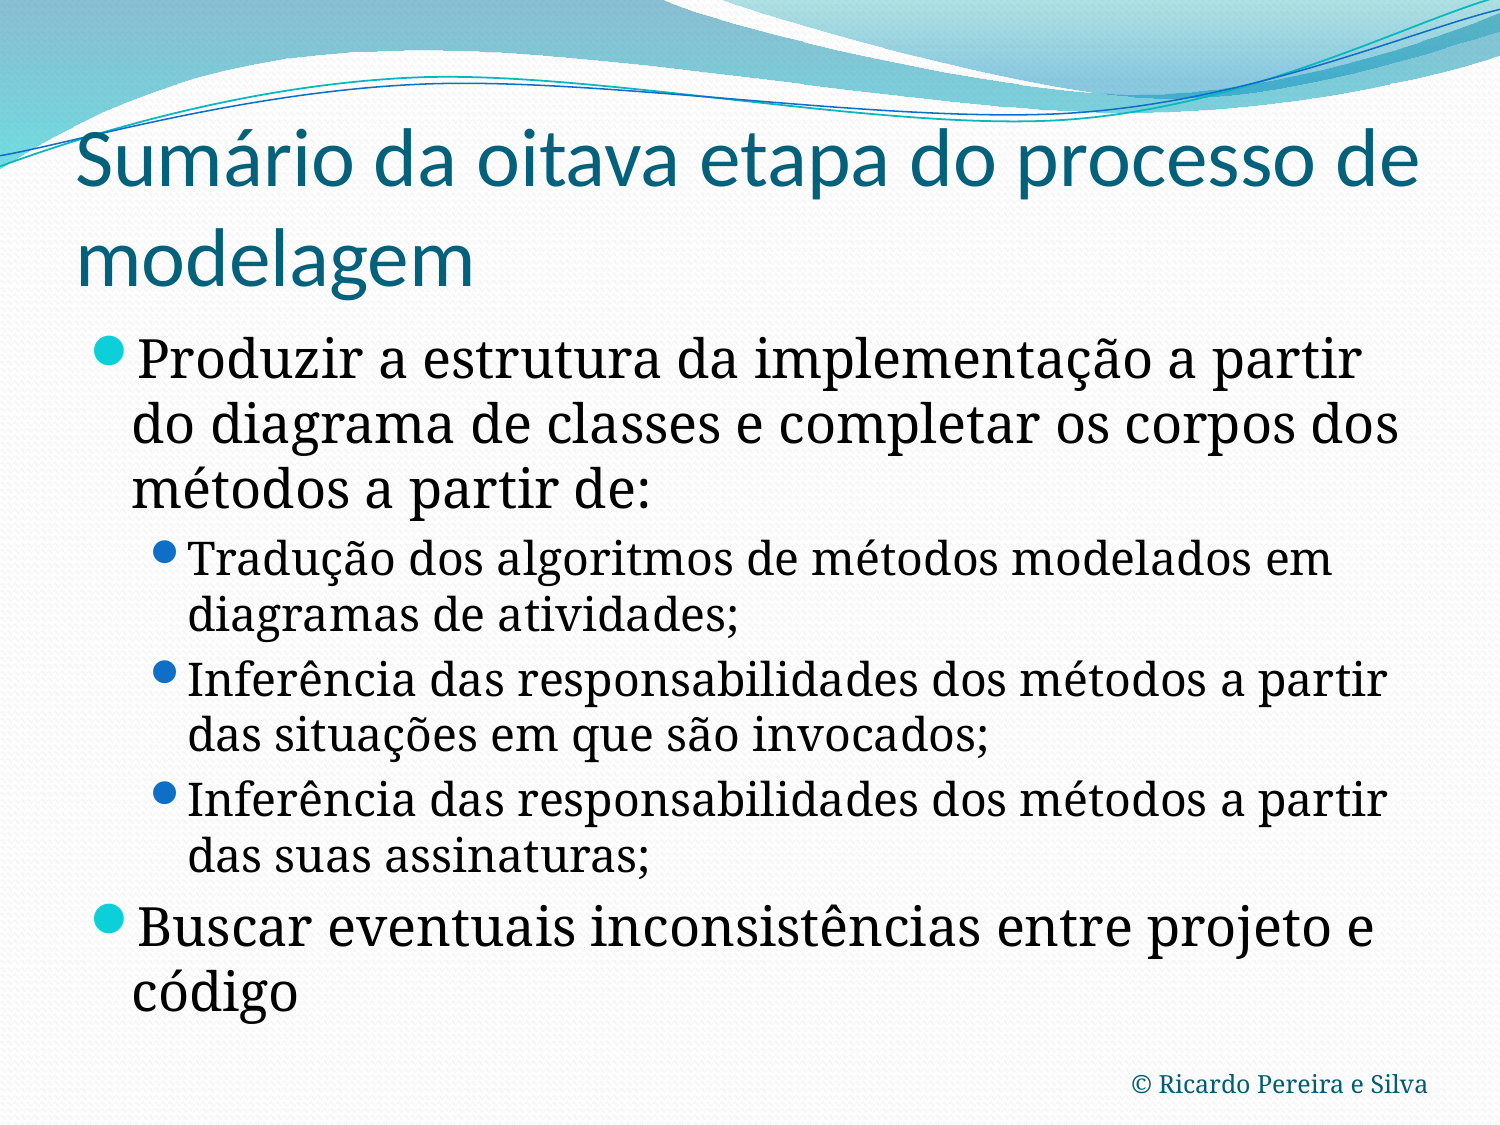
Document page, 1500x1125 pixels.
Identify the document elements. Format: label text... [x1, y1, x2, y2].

footer © Ricardo Pereira e Silva [1101, 1042, 1429, 1103]
list Produzir a estrutura da implementação a partir do diagrama de classes e completar os corpos dos métodos a partir de: Tradução dos algoritmos de métodos modelados em diagramas de atividades; Inferência das responsabilidades dos métodos a partir das situações em que são invocados; Inferência das responsabilidades dos métodos a partir das suas assinaturas; Buscar eventuais inconsistências entre projeto e código [75, 317, 1425, 1038]
title Sumário da oitava etapa do processo de modelagem [75, 115, 1425, 303]
